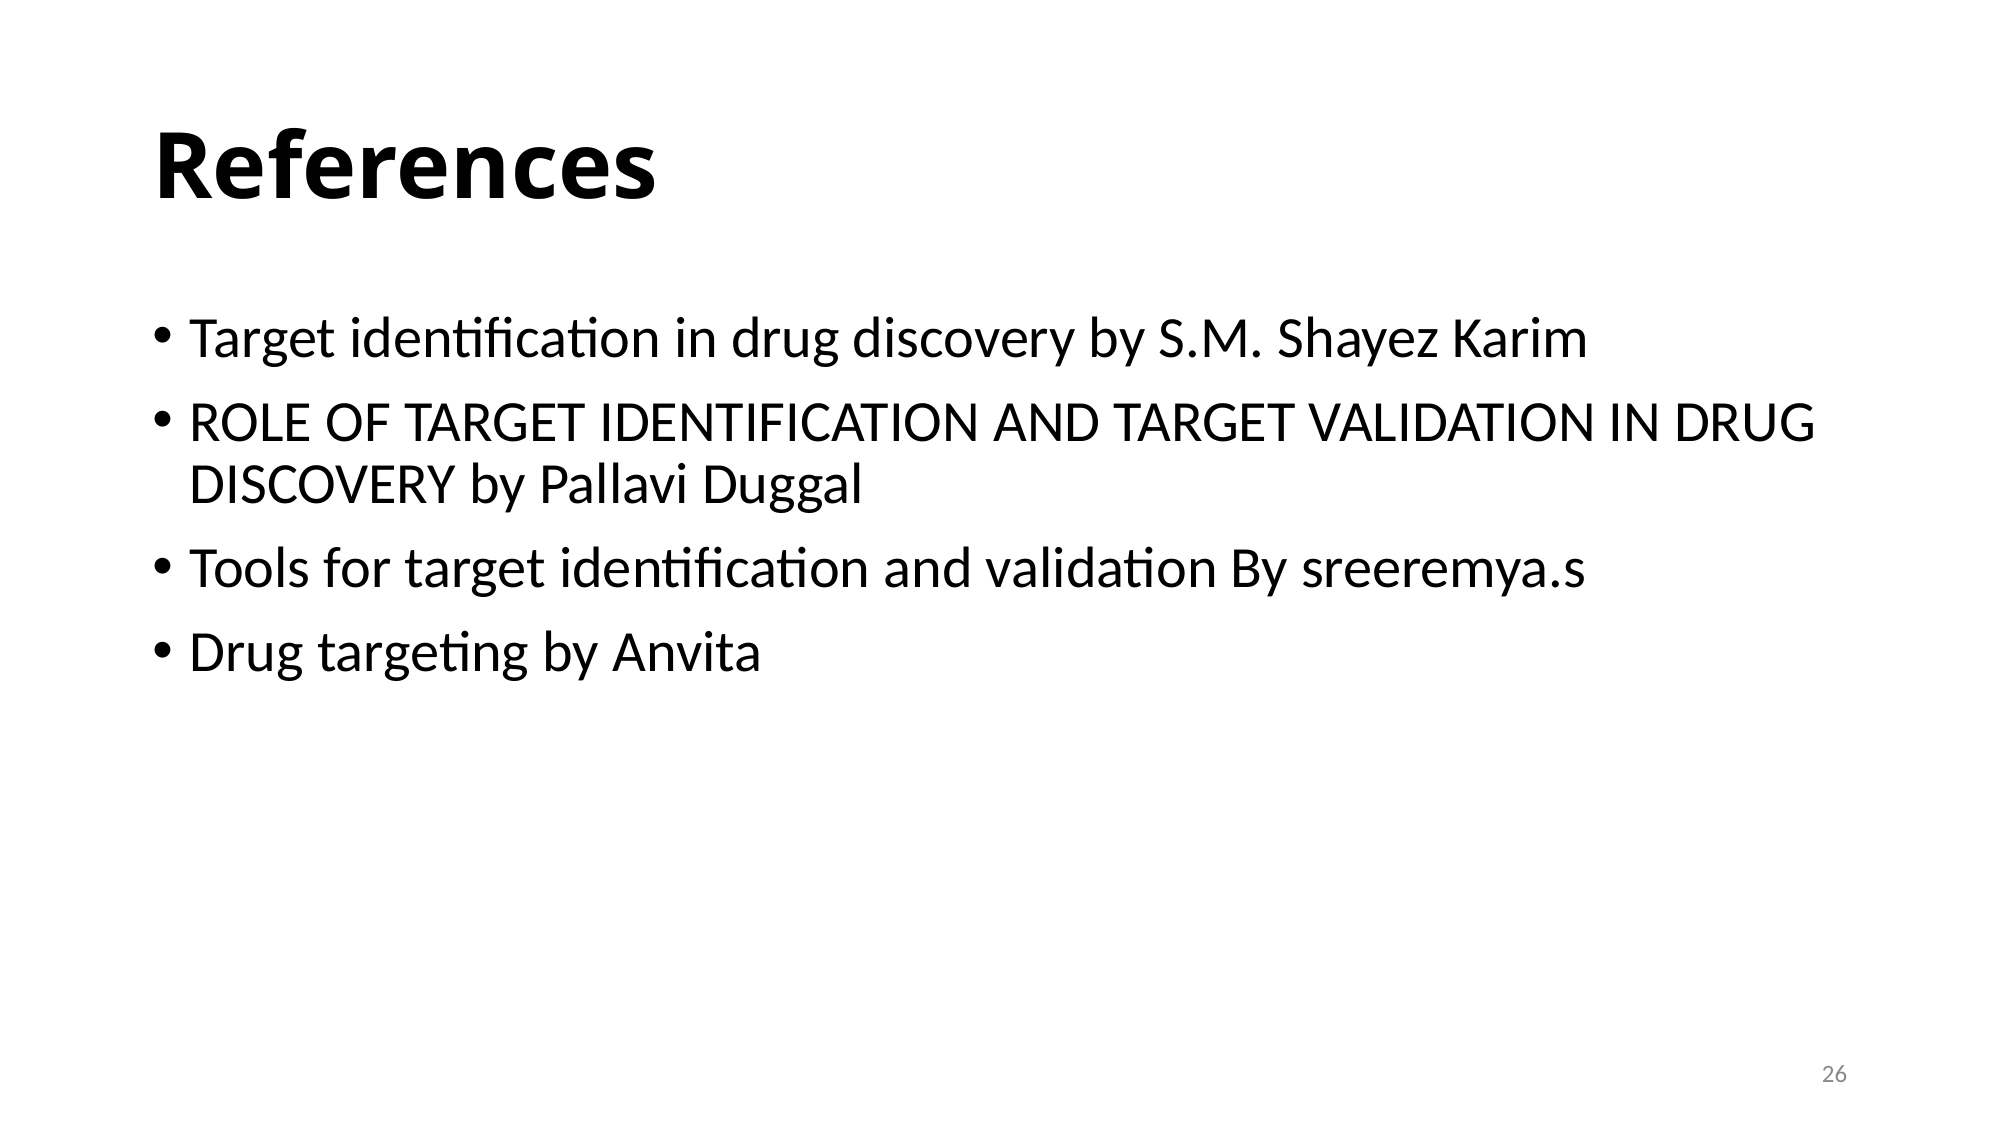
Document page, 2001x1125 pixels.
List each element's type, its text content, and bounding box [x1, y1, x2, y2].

title References [137, 59, 1863, 278]
list Target identification in drug discovery by S.M. Shayez Karim ROLE OF TARGET IDENTIFICATION AND TARGET VALIDATION IN DRUG DISCOVERY by Pallavi Duggal Tools for target identification and validation By sreeremya.s Drug targeting by Anvita [137, 299, 1863, 1014]
slide_number 26 [1412, 1042, 1863, 1103]
